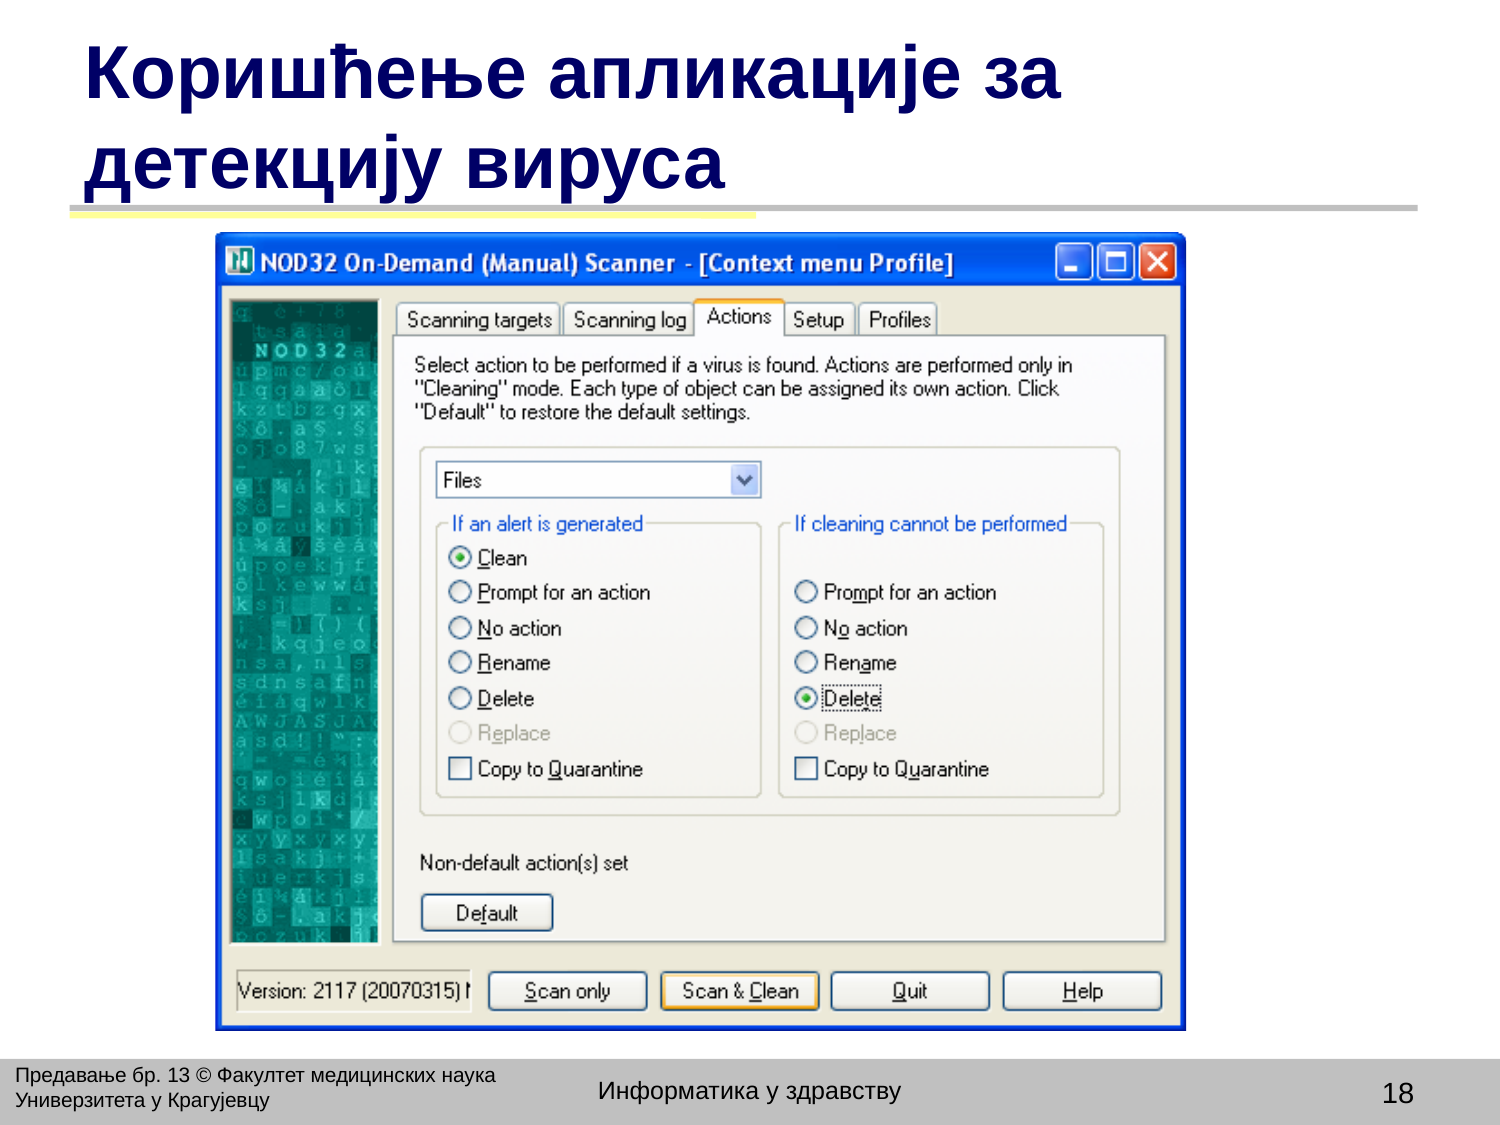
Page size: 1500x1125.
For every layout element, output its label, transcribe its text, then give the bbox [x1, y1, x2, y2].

title Коришћење апликације за детекцију вируса [69, 19, 1426, 208]
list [215, 232, 1187, 1031]
footer Информатика у здравству [512, 1066, 988, 1125]
slide_number Предавање бр. 13 © Факултет медицинских наука Универзитета у Крагујевцу [0, 1053, 617, 1108]
slide_number 18 [1079, 1066, 1430, 1125]
